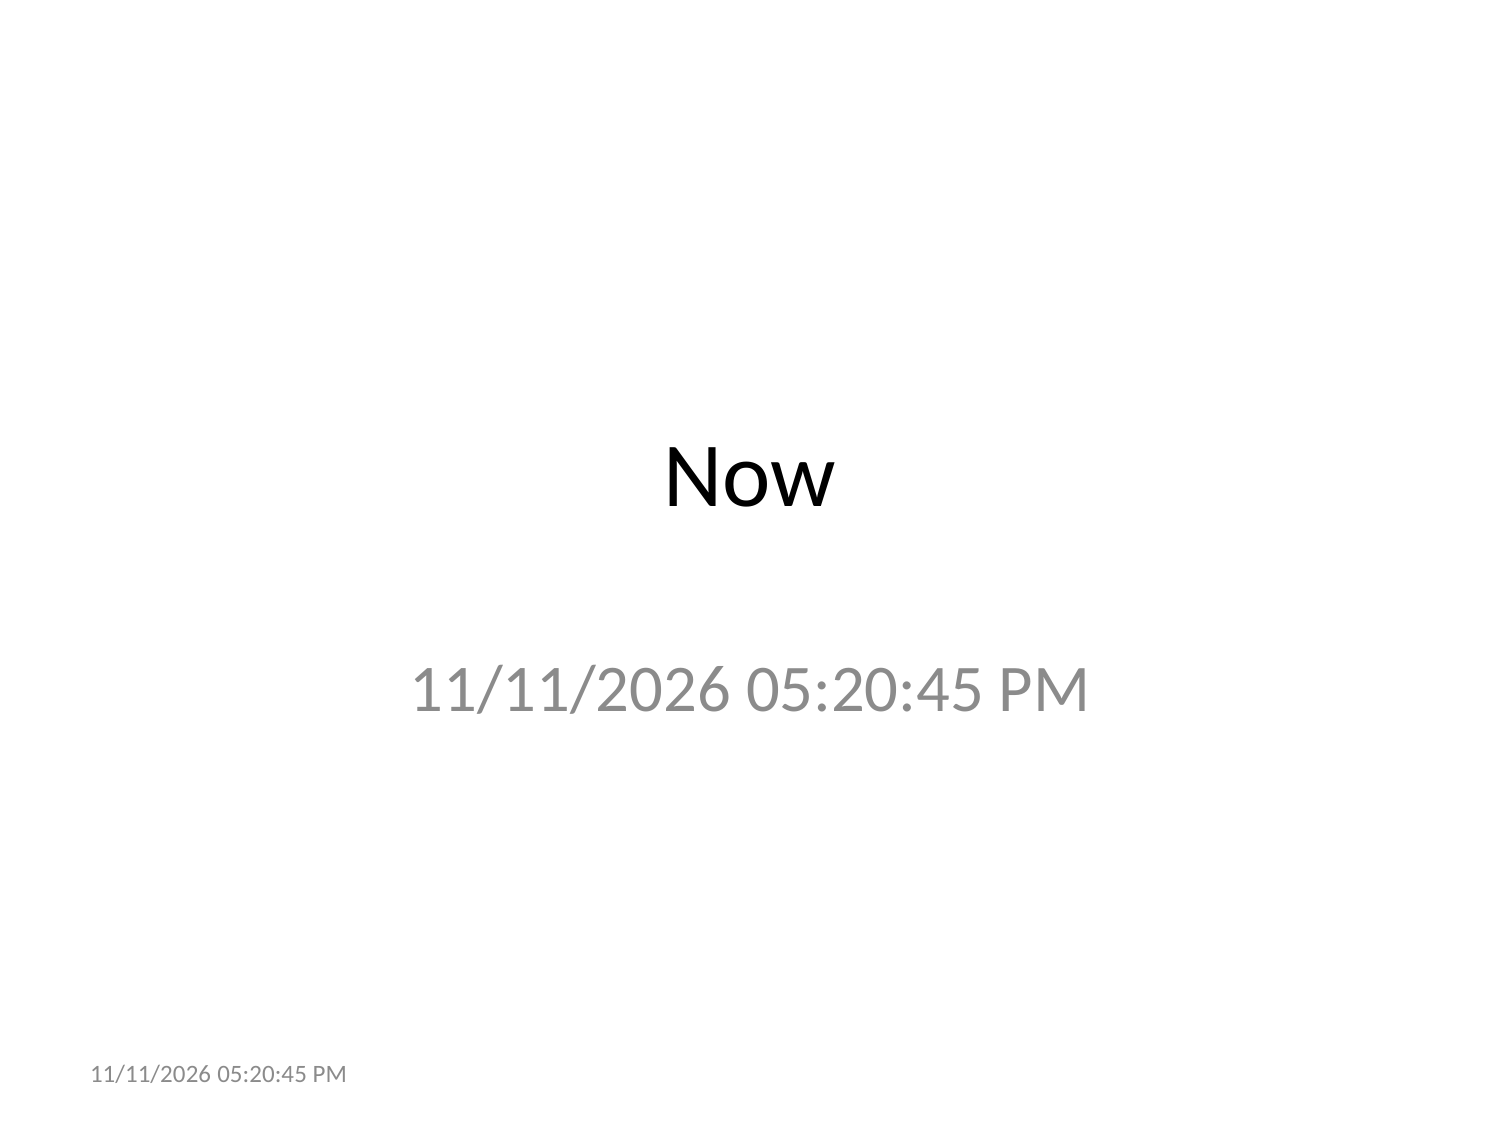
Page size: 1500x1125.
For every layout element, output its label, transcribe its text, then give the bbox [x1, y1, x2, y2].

subtitle 2011-12-19 10:20:04 AM [225, 637, 1275, 925]
title Now [112, 349, 1388, 591]
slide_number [75, 1042, 425, 1103]
